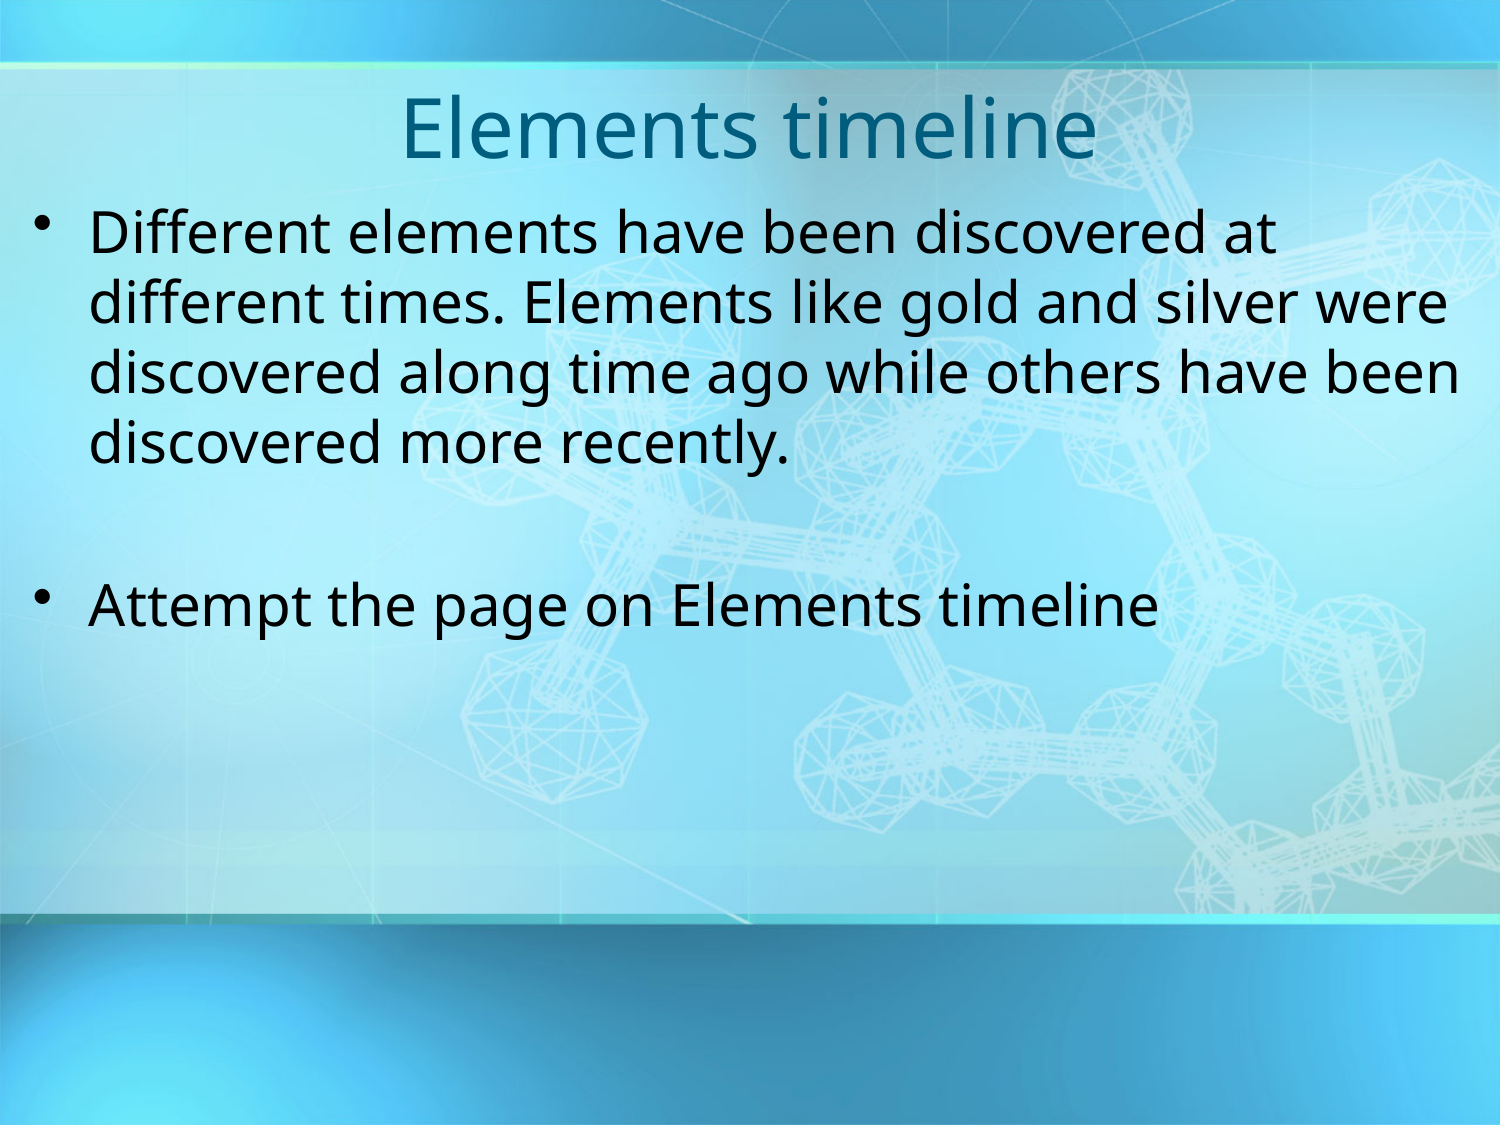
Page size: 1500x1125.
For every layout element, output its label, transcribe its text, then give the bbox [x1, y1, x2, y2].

picture [0, 0, 1500, 1125]
title Elements timeline [17, 75, 1483, 175]
list Different elements have been discovered at different times. Elements like gold and silver were discovered along time ago while others have been discovered more recently. Attempt the page on Elements timeline [17, 187, 1483, 900]
